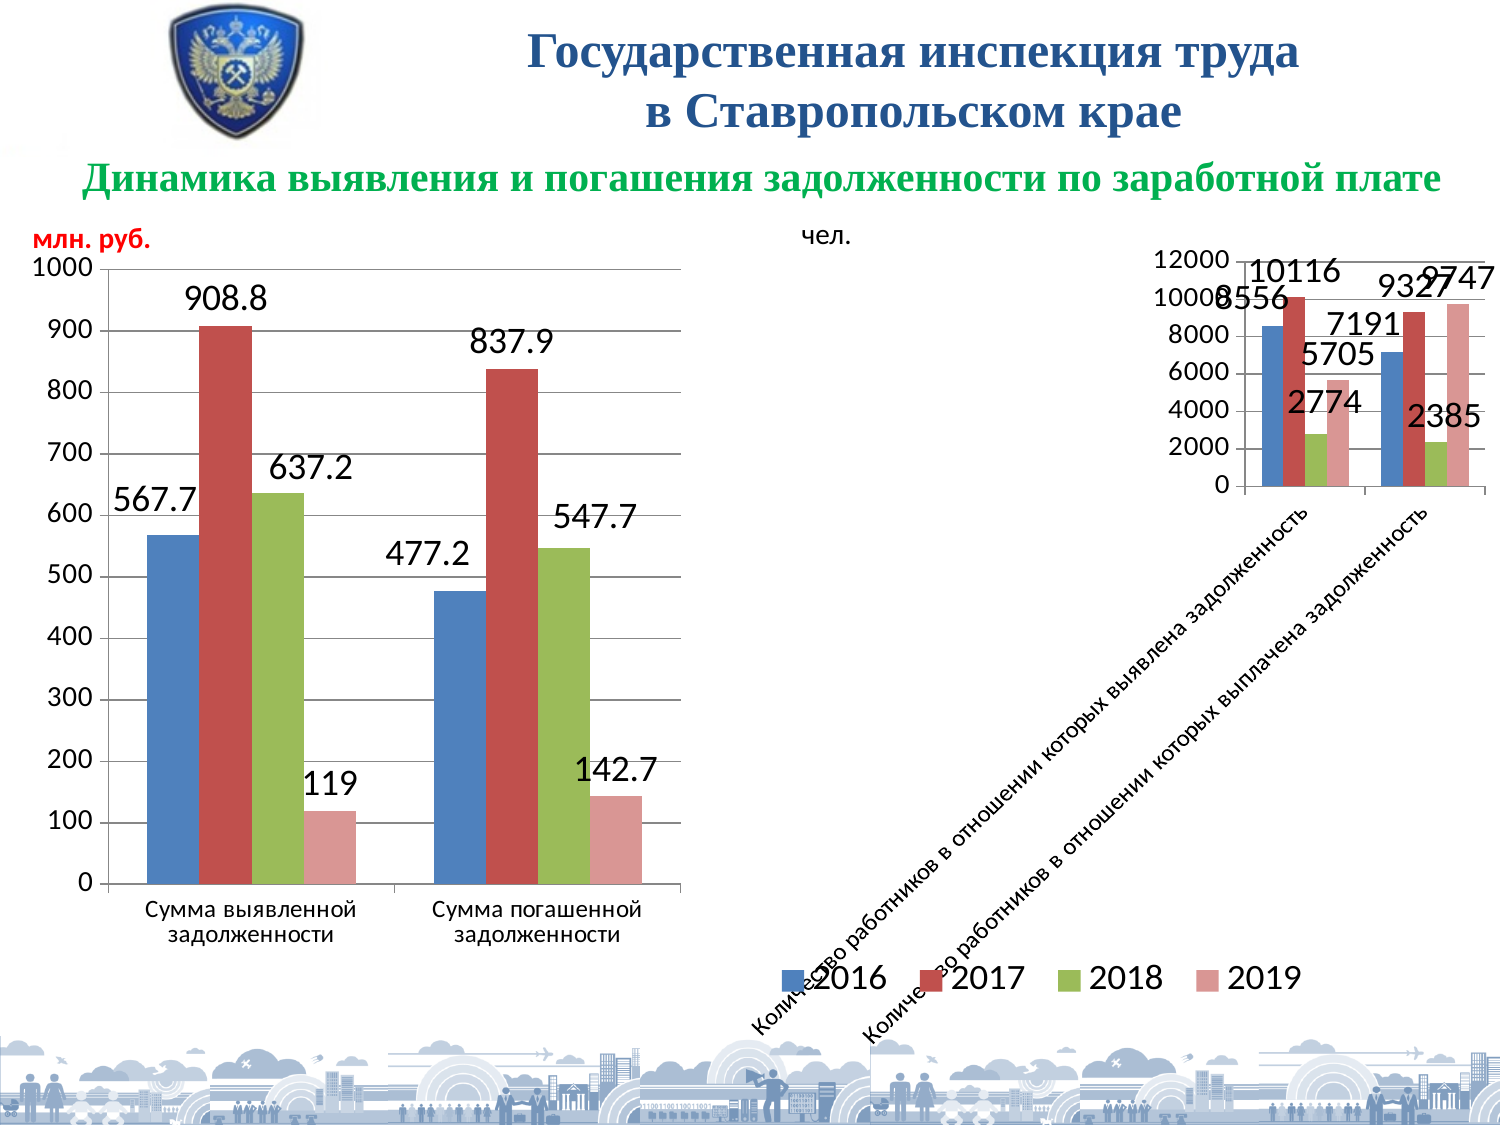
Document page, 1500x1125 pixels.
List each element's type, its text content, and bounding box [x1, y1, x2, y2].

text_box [0, 1035, 1500, 1125]
chart [17, 240, 695, 964]
text_box млн. руб. [17, 212, 183, 239]
text_box чел. [786, 207, 953, 245]
text_box Государственная инспекция труда в Ставропольском крае [477, 10, 1500, 145]
text_box Динамика выявления и погашения задолженности по заработной плате [53, 142, 1471, 208]
picture [0, 0, 473, 157]
chart [747, 246, 1500, 1050]
